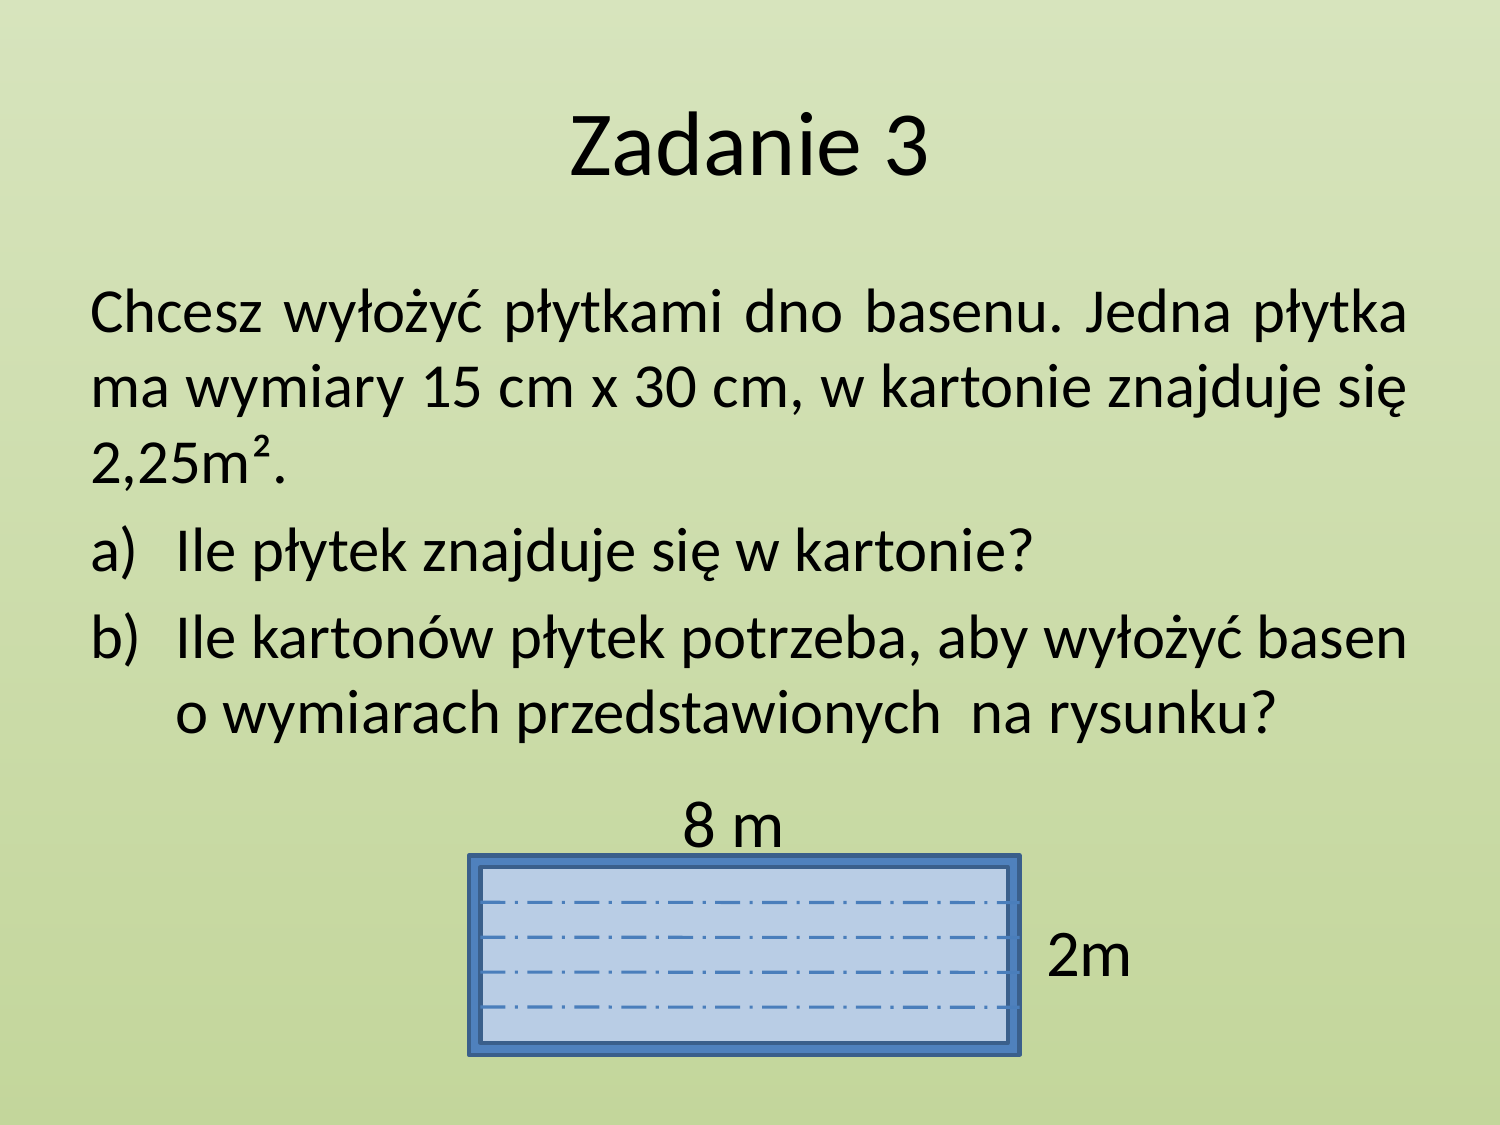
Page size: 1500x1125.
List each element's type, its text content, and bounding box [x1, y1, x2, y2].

title Zadanie 3 [75, 45, 1425, 233]
text_box [467, 853, 1022, 1057]
list Chcesz wyłożyć płytkami dno basenu. Jedna płytka ma wymiary 15 cm x 30 cm, w kartonie znajduje się 2,25m². Ile płytek znajduje się w kartonie? Ile kartonów płytek potrzeba, aby wyłożyć basen o wymiarach przedstawionych na rysunku? [75, 262, 1425, 797]
text_box 8 m [667, 773, 821, 869]
text_box 2m [1031, 902, 1161, 997]
text_box [478, 865, 1010, 1045]
